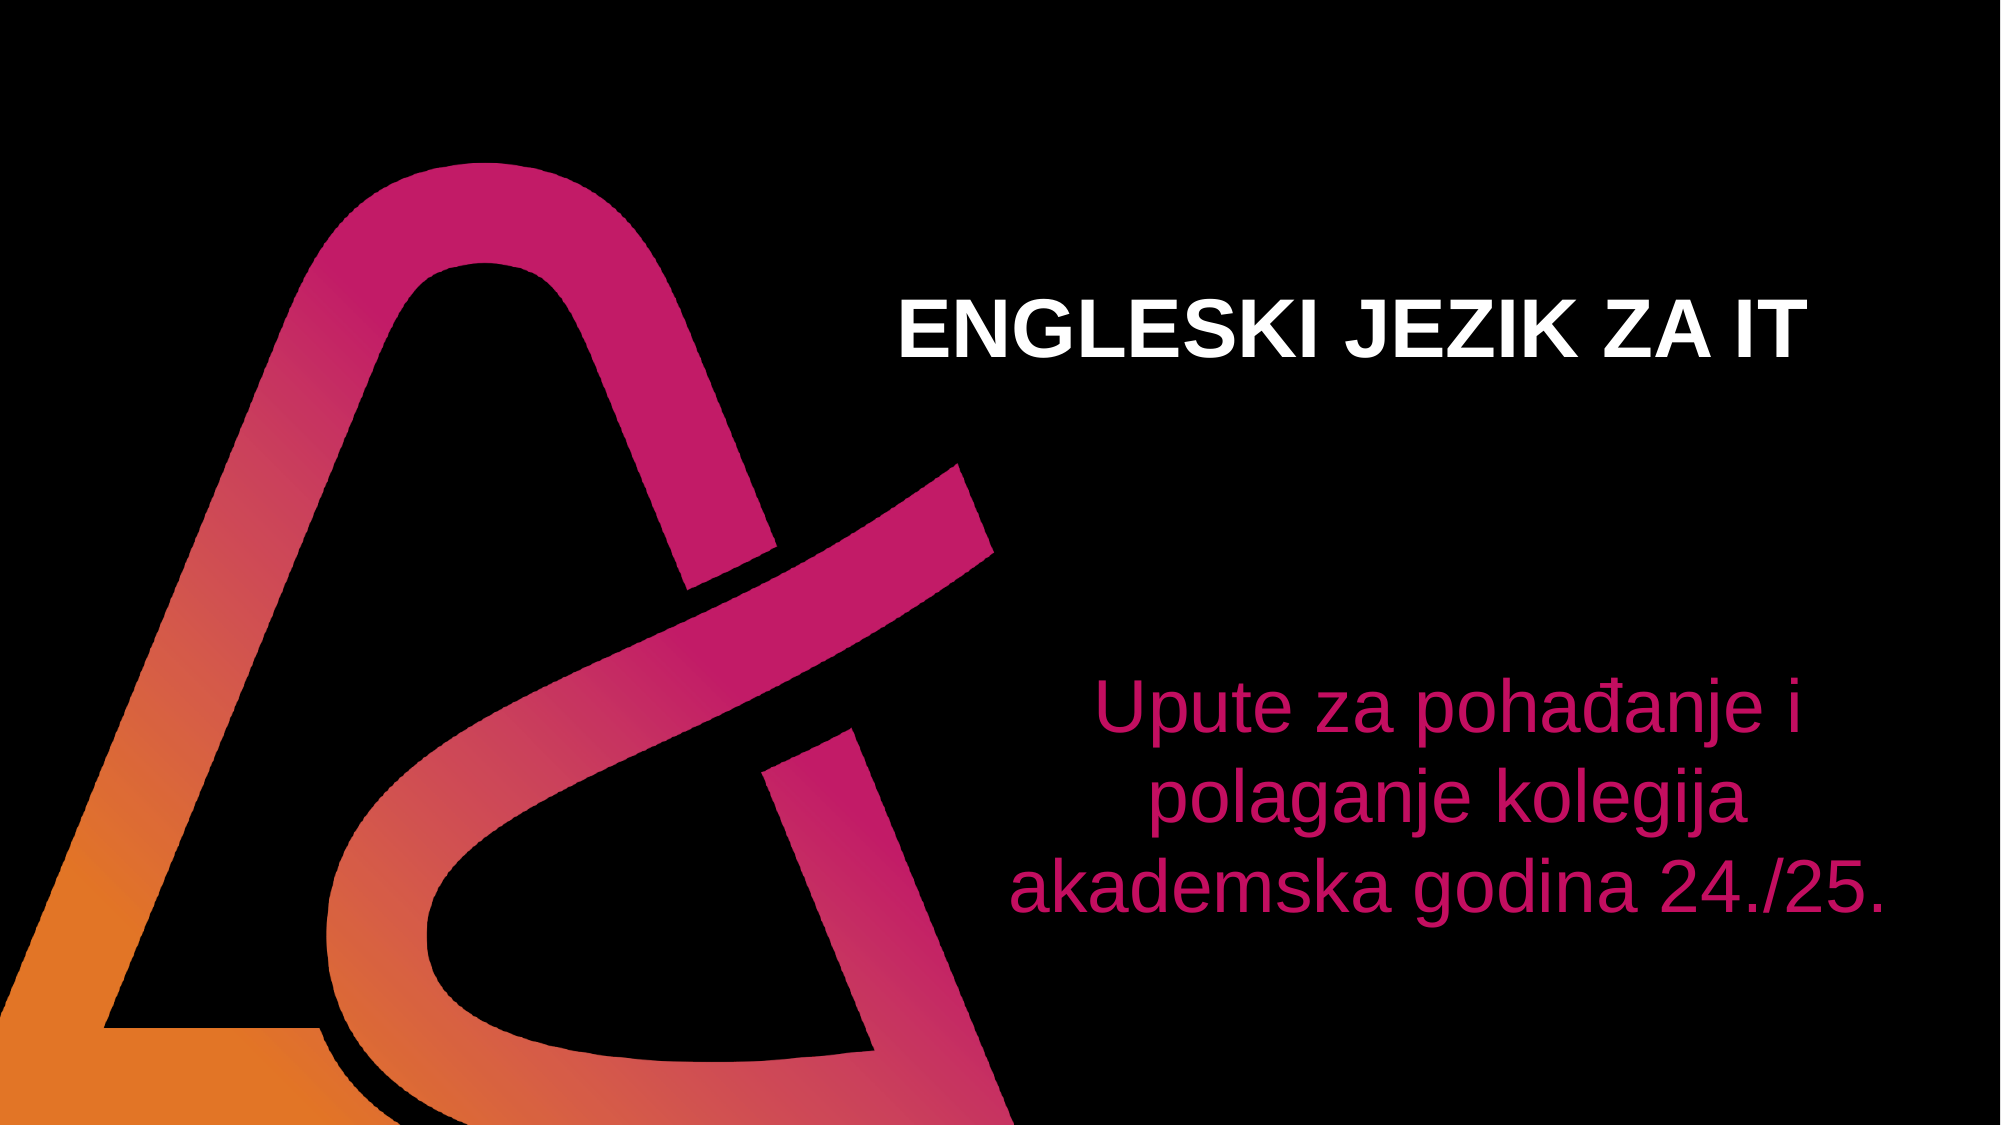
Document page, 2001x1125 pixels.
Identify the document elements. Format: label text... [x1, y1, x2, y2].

picture [0, 143, 1015, 1125]
text_box Upute za pohađanje i polaganje kolegija akademska godina 24./25. [988, 649, 1909, 935]
title ENGLESKI JEZIK ZA IT [835, 152, 1870, 509]
